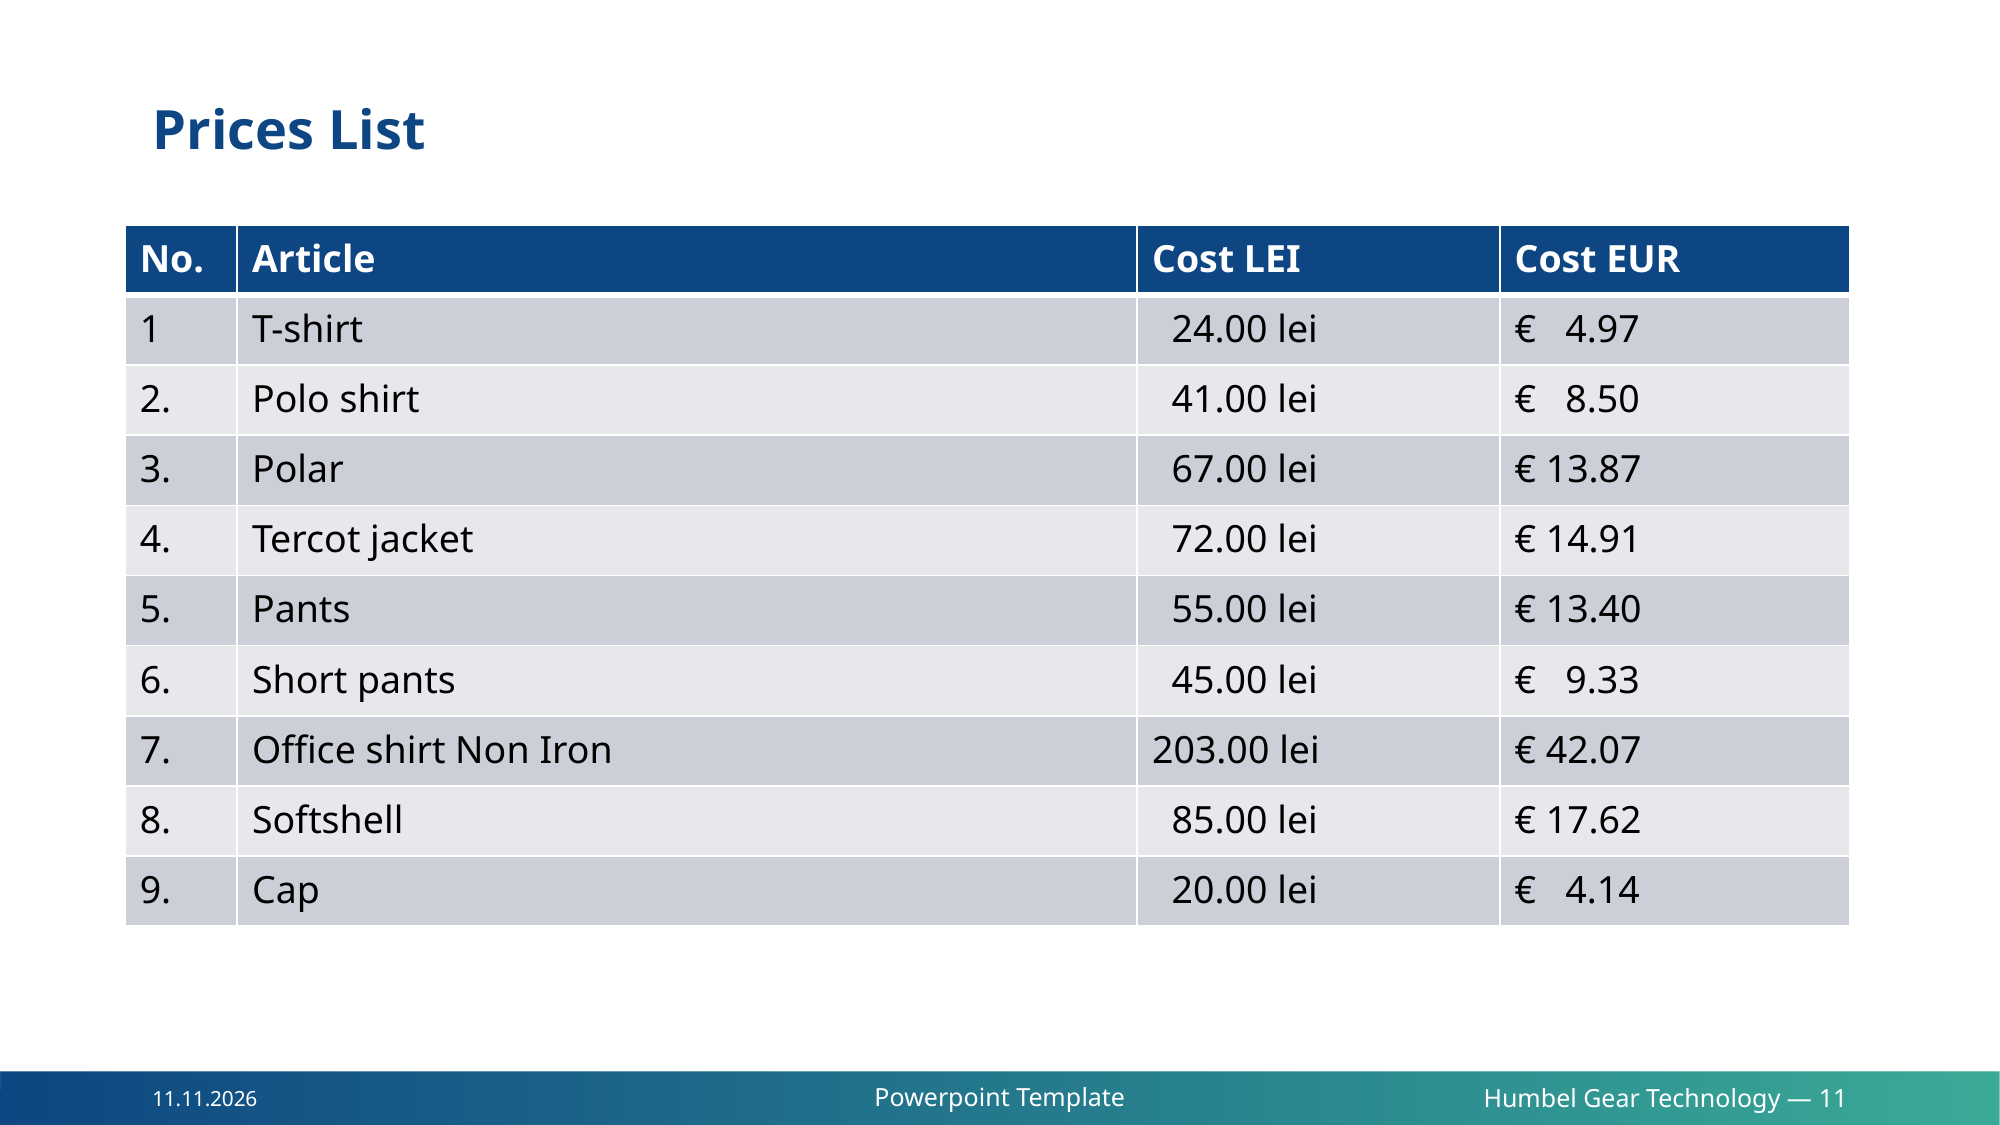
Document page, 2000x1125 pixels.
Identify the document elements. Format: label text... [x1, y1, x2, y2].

table_cell 7. [126, 717, 236, 785]
table_cell 1 [126, 298, 236, 364]
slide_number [137, 1078, 480, 1121]
table_cell Pants [238, 576, 1136, 645]
table_cell 45.00 lei [1138, 646, 1499, 715]
table_cell 67.00 lei [1138, 436, 1499, 505]
table_cell 20.00 lei [1138, 857, 1499, 925]
table_cell 6. [126, 646, 236, 715]
table_cell 3. [126, 436, 236, 505]
table_cell 8. [126, 787, 236, 855]
table_cell Short pants [238, 646, 1136, 715]
table_cell 5. [126, 576, 236, 645]
table_header Article [238, 226, 1136, 292]
table_header Cost EUR [1501, 226, 1849, 292]
table_cell T-shirt [238, 298, 1136, 364]
table_cell € 8.50 [1501, 366, 1849, 434]
picture [0, 0, 2000, 1125]
table_cell € 14.91 [1501, 506, 1849, 575]
table_cell 85.00 lei [1138, 787, 1499, 855]
table_cell € 13.87 [1501, 436, 1849, 505]
table_cell € 13.40 [1501, 576, 1849, 645]
table_cell 4. [126, 506, 236, 575]
slide_number Humbel Gear Technology — 11 [1520, 1074, 1863, 1121]
table_header Cost LEI [1138, 226, 1499, 292]
table_cell € 17.62 [1501, 787, 1849, 855]
table_cell 2. [126, 366, 236, 434]
table_cell 203.00 lei [1138, 717, 1499, 785]
table_cell Office shirt Non Iron [238, 717, 1136, 785]
table_cell € 9.33 [1501, 646, 1849, 715]
table_cell 72.00 lei [1138, 506, 1499, 575]
table_cell 9. [126, 857, 236, 925]
table_header No. [126, 226, 236, 292]
footer Powerpoint Template [480, 1074, 1520, 1121]
table_cell € 4.14 [1501, 857, 1849, 925]
table_cell 24.00 lei [1138, 298, 1499, 364]
table_cell Polo shirt [238, 366, 1136, 434]
table_cell Cap [238, 857, 1136, 925]
list Prices List [137, 0, 1709, 169]
table_cell Polar [238, 436, 1136, 505]
table_cell 55.00 lei [1138, 576, 1499, 645]
table_cell Softshell [238, 787, 1136, 855]
table_cell € 4.97 [1501, 298, 1849, 364]
table_cell € 42.07 [1501, 717, 1849, 785]
table_cell 41.00 lei [1138, 366, 1499, 434]
table_cell Tercot jacket [238, 506, 1136, 575]
